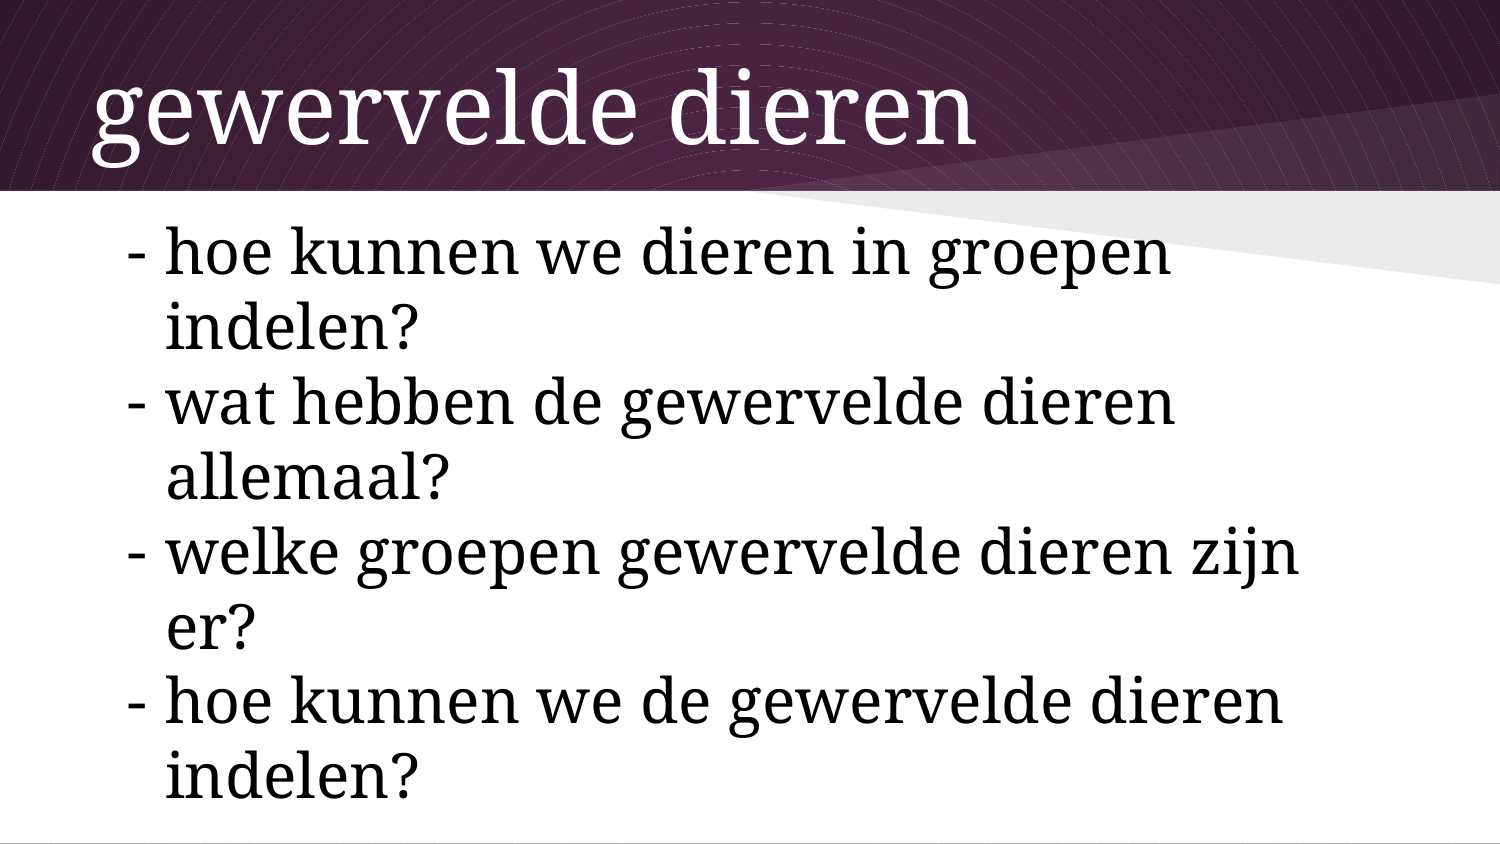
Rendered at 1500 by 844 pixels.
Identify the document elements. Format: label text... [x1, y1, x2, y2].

list hoe kunnen we dieren in groepen indelen? wat hebben de gewervelde dieren allemaal? welke groepen gewervelde dieren zijn er? hoe kunnen we de gewervelde dieren indelen? [75, 196, 1425, 808]
title gewervelde dieren [75, 33, 1425, 175]
